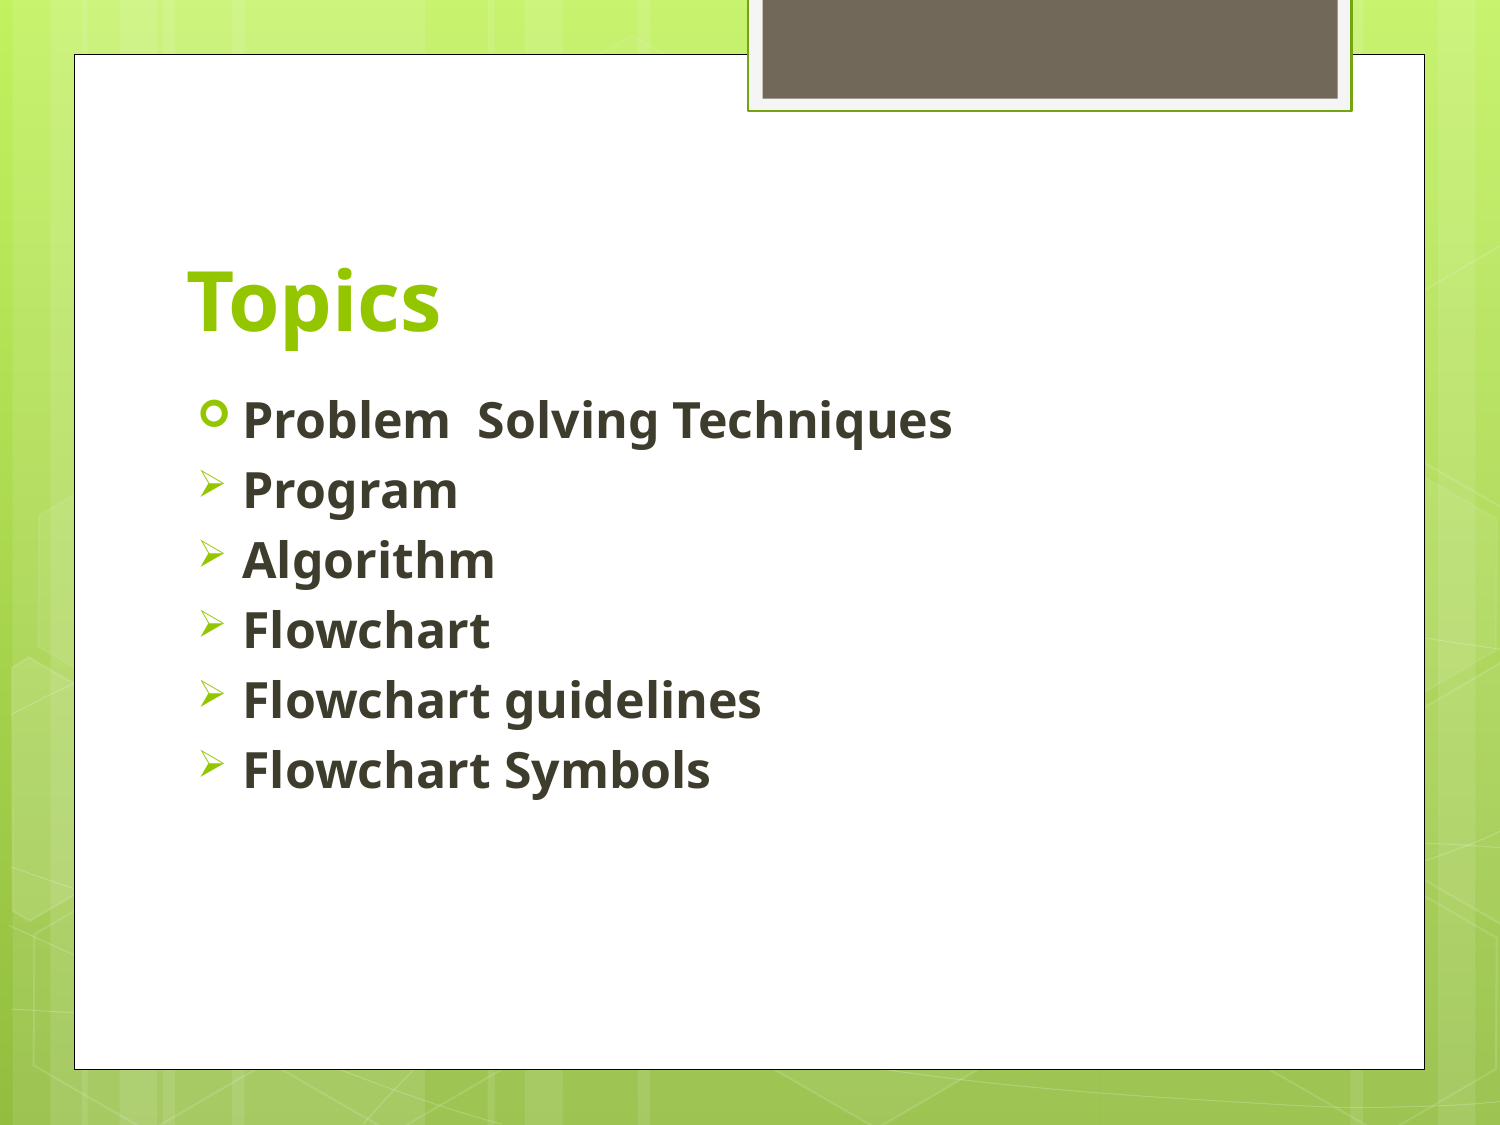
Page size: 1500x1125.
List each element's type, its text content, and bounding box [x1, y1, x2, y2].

title Topics [171, 168, 1324, 357]
list Problem Solving Techniques Program Algorithm Flowchart Flowchart guidelines Flowchart Symbols [171, 381, 1283, 957]
